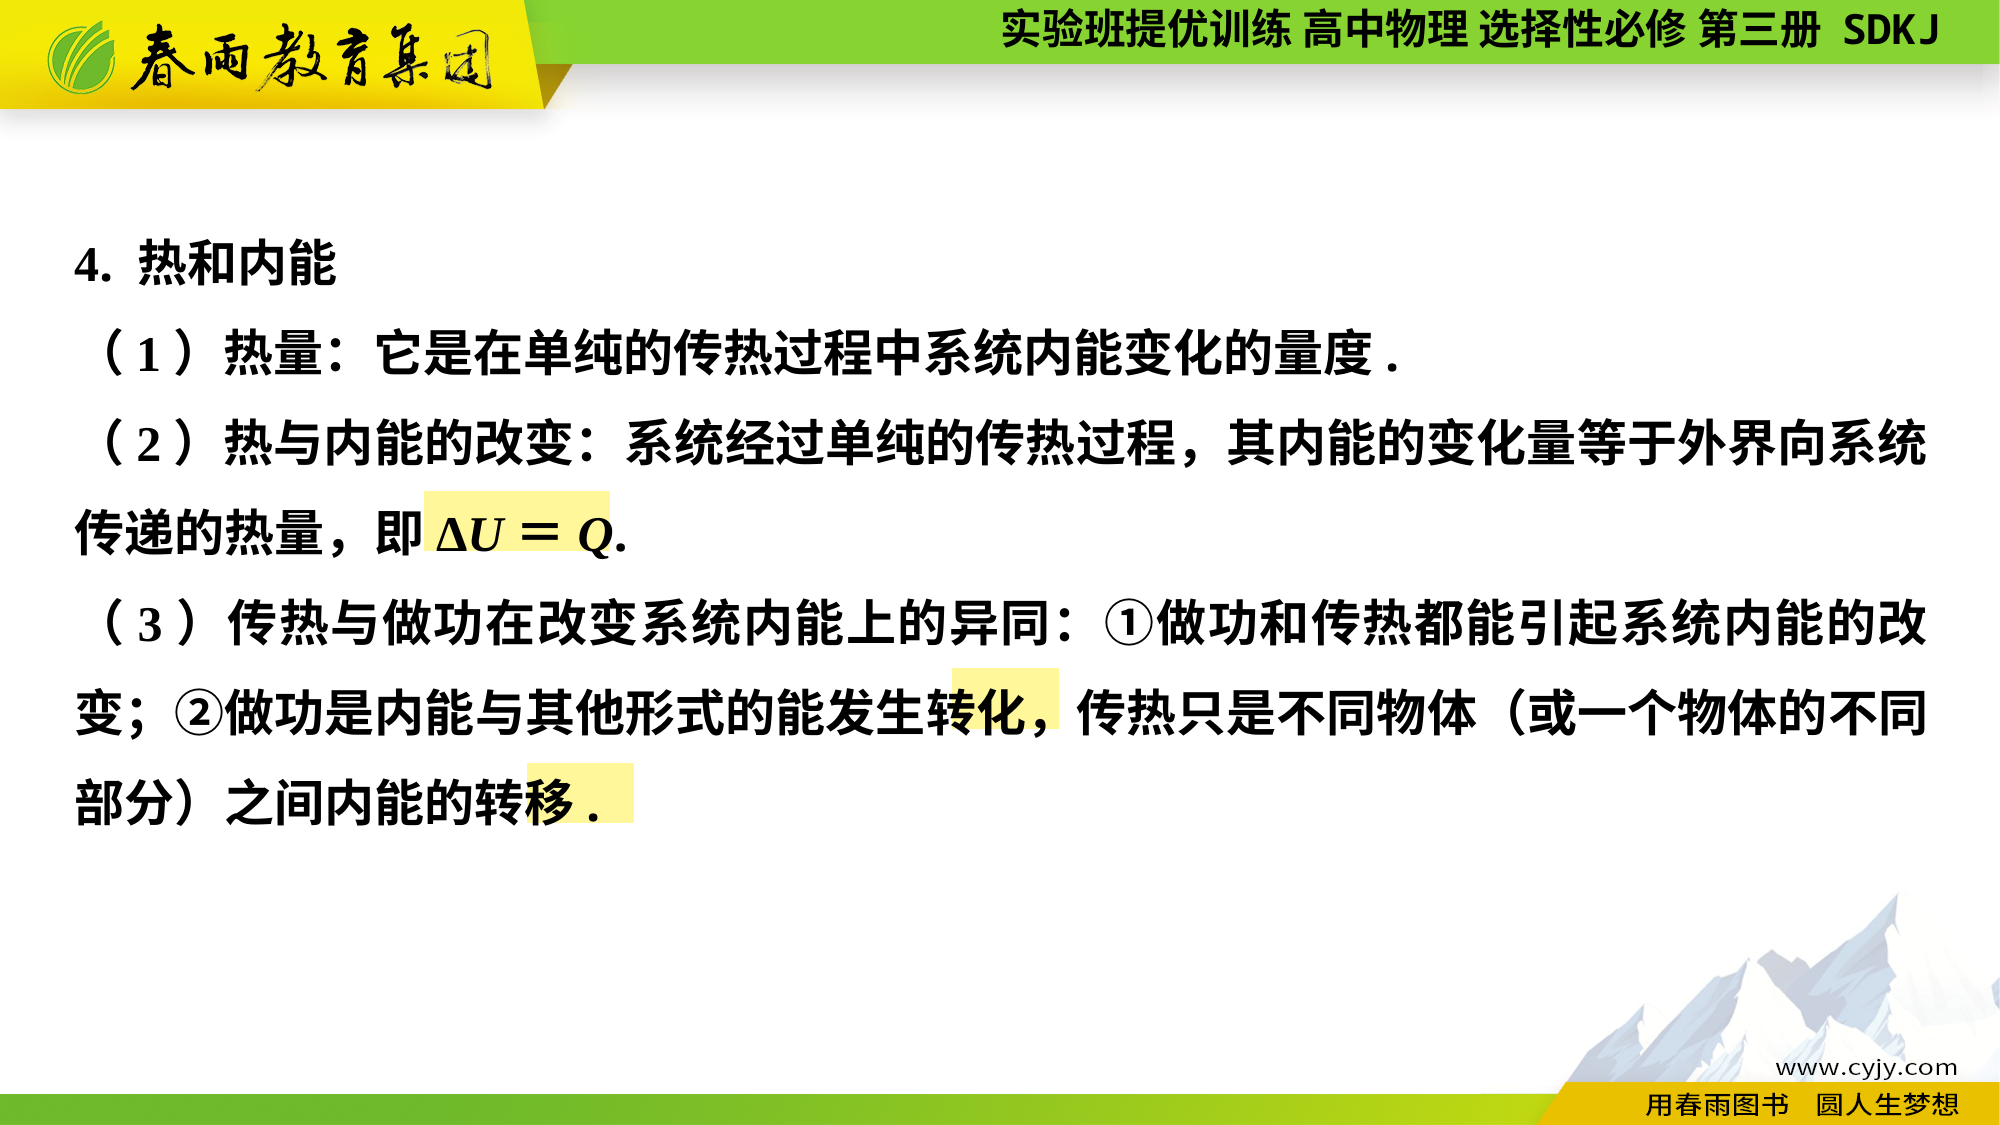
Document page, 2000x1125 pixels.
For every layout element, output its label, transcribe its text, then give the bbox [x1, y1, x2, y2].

list 4. 热和内能 （1）热量：它是在单纯的传热过程中系统内能变化的量度. （2）热与内能的改变：系统经过单纯的传热过程，其内能的变化量等于外界向系统传递的热量，即ΔU＝Q. （3）传热与做功在改变系统内能上的异同：①做功和传热都能引起系统内能的改变；②做功是内能与其他形式的能发生转化，传热只是不同物体（或一个物体的不同部分）之间内能的转移. [59, 194, 1944, 835]
picture [0, 0, 2000, 1125]
